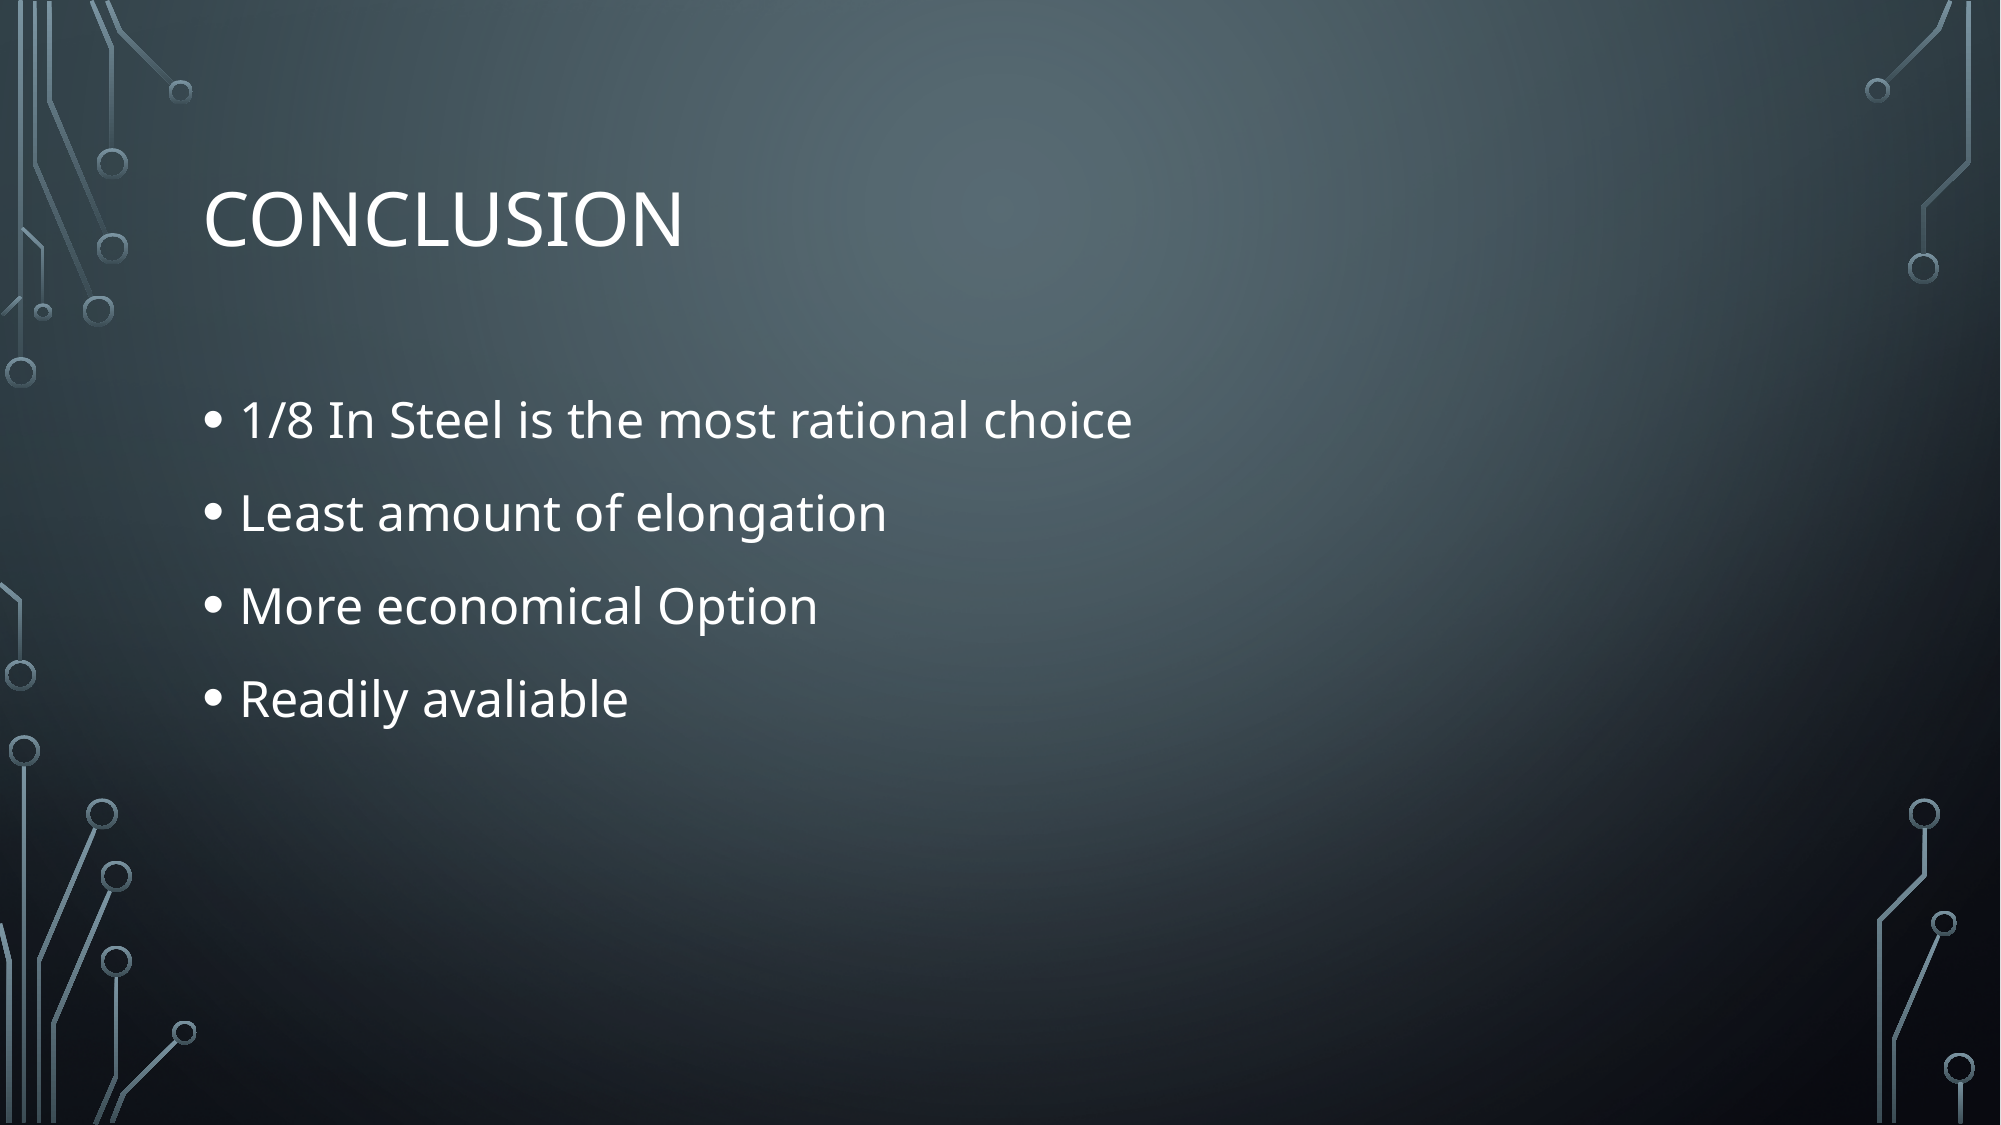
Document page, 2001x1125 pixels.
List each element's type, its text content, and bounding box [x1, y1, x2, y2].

list 1/8 In Steel is the most rational choice Least amount of elongation More economical Option Readily avaliable [187, 369, 1813, 950]
title Conclusion [187, 101, 1813, 344]
